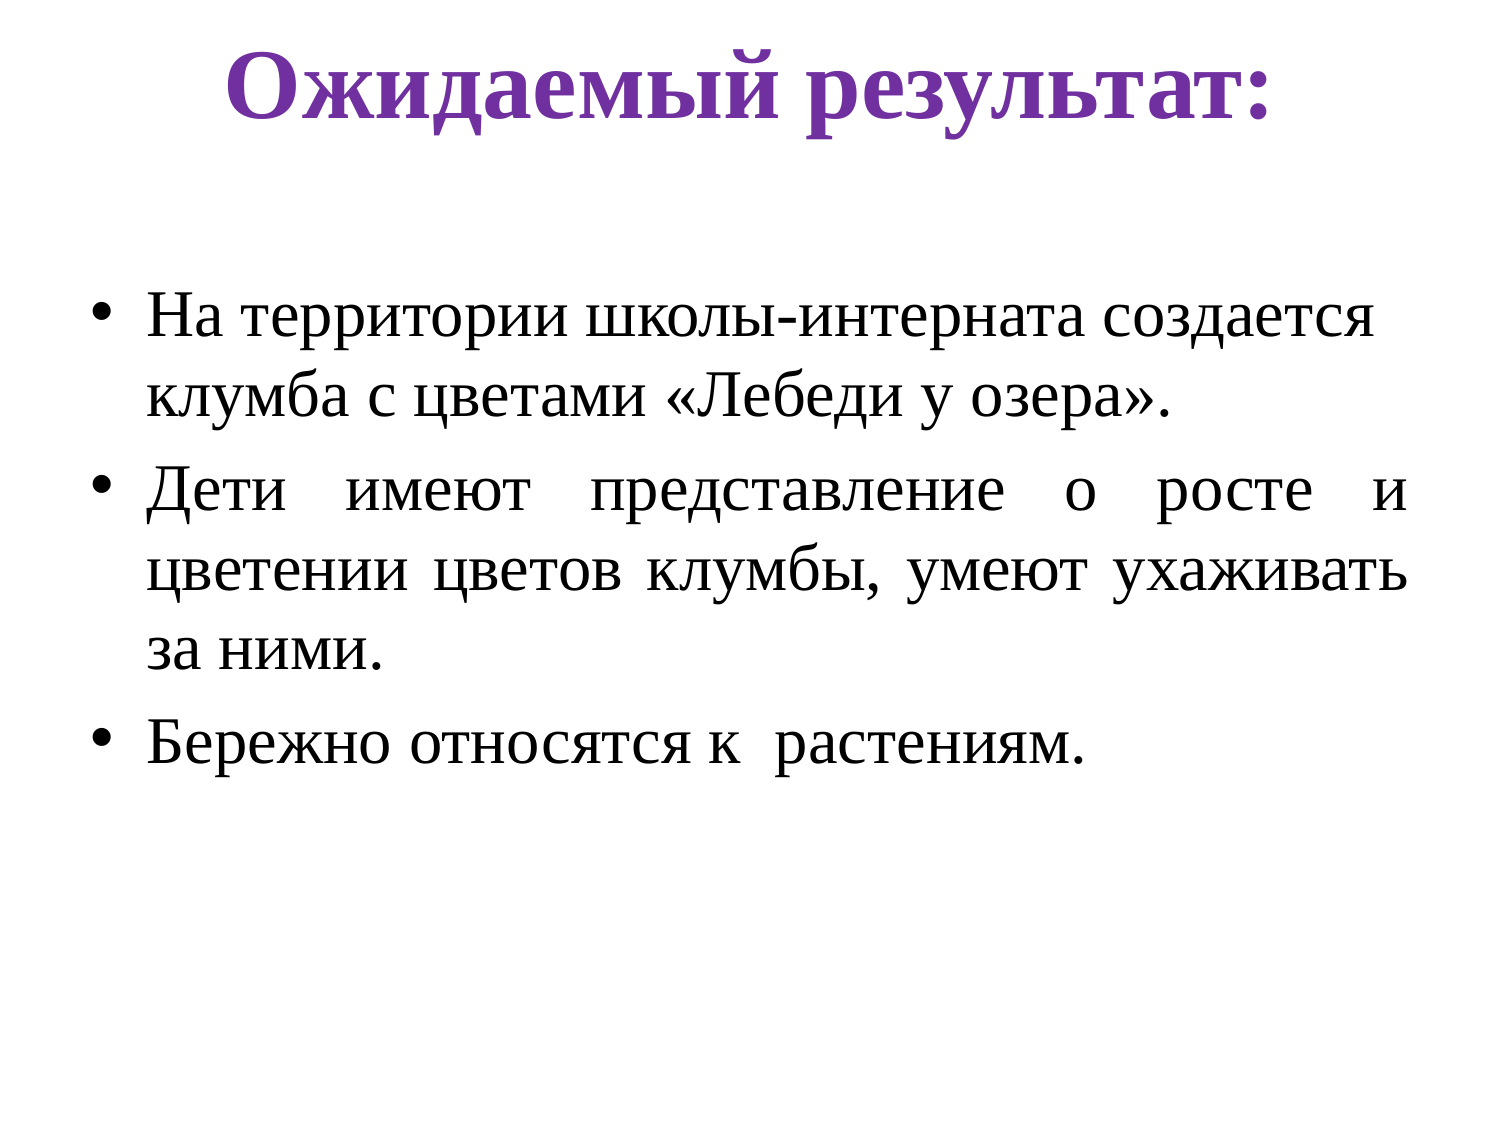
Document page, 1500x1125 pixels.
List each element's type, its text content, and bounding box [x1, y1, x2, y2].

list На территории школы-интерната создается клумба с цветами «Лебеди у озера». Дети имеют представление о росте и цветении цветов клумбы, умеют ухаживать за ними. Бережно относятся к растениям. [75, 262, 1425, 1005]
title Ожидаемый результат: [75, 45, 1425, 233]
